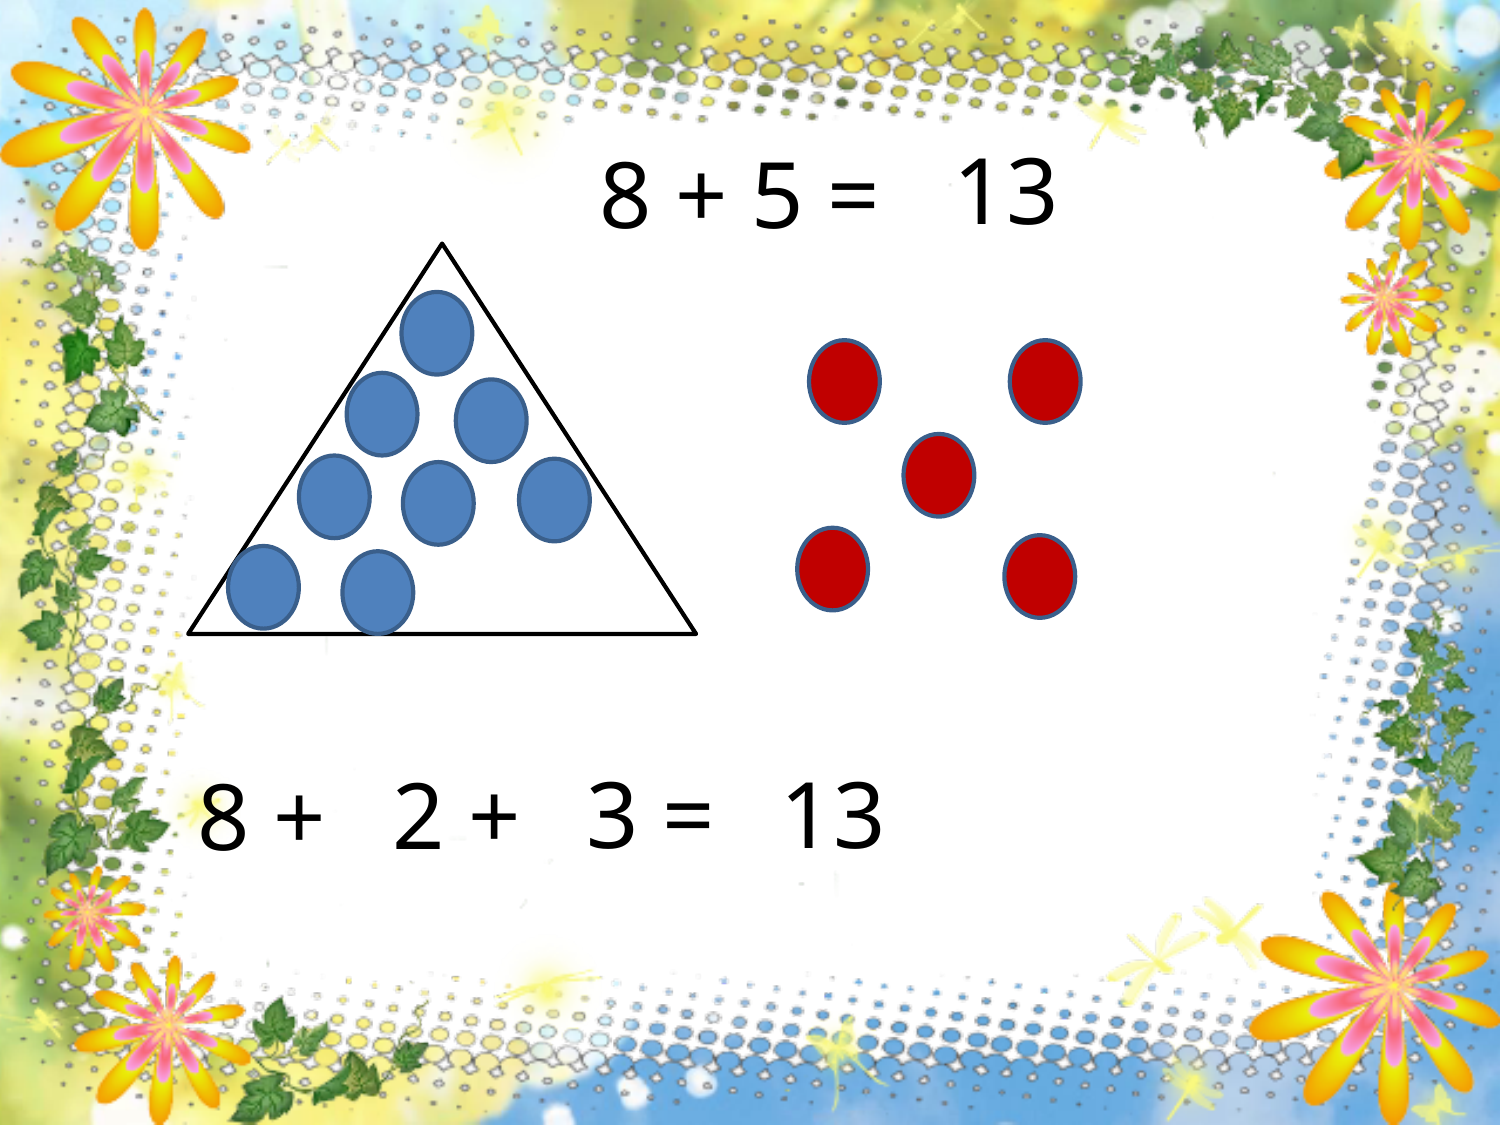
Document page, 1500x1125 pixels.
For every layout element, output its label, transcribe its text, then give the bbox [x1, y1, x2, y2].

text_box [1007, 338, 1083, 425]
text_box [795, 525, 871, 613]
text_box [901, 431, 977, 519]
text_box [1002, 533, 1078, 620]
text_box 13 [765, 749, 966, 874]
text_box [453, 377, 529, 465]
title 8 + 5 = [64, 97, 1415, 286]
text_box 8 + [182, 751, 383, 877]
text_box [400, 459, 476, 547]
text_box 13 [938, 125, 1117, 251]
text_box [225, 543, 301, 631]
text_box [186, 241, 698, 637]
text_box 3 = [571, 749, 771, 875]
text_box [399, 289, 475, 377]
text_box [344, 370, 420, 458]
picture [0, 0, 1500, 1125]
text_box [516, 456, 592, 544]
text_box [340, 549, 416, 636]
text_box [296, 453, 372, 541]
text_box [806, 338, 882, 425]
text_box 2 + [377, 750, 577, 876]
